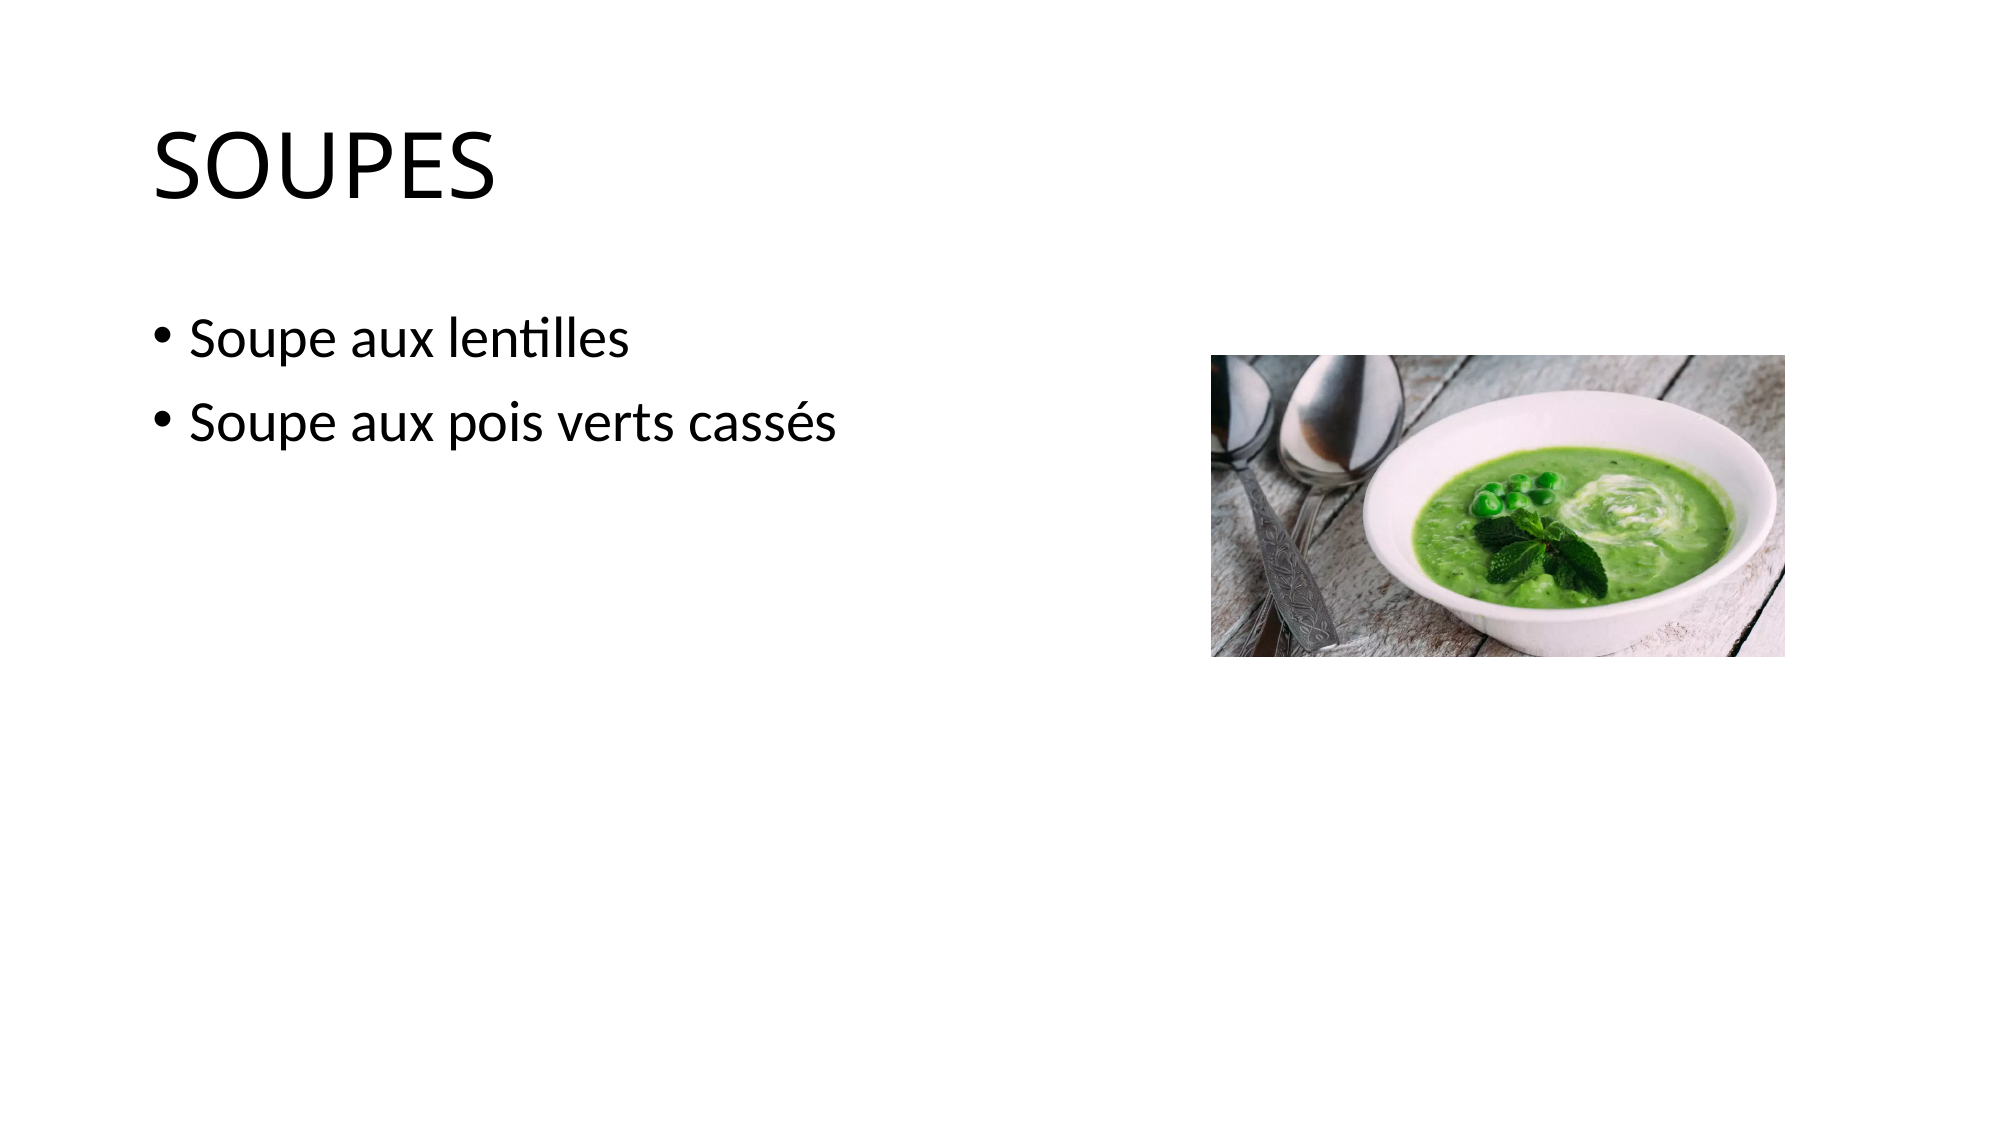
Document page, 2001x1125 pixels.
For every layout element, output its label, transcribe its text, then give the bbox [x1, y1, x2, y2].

picture [1211, 355, 1785, 657]
title SOUPES [137, 59, 1863, 278]
list Soupe aux lentilles Soupe aux pois verts cassés [137, 299, 1863, 1014]
